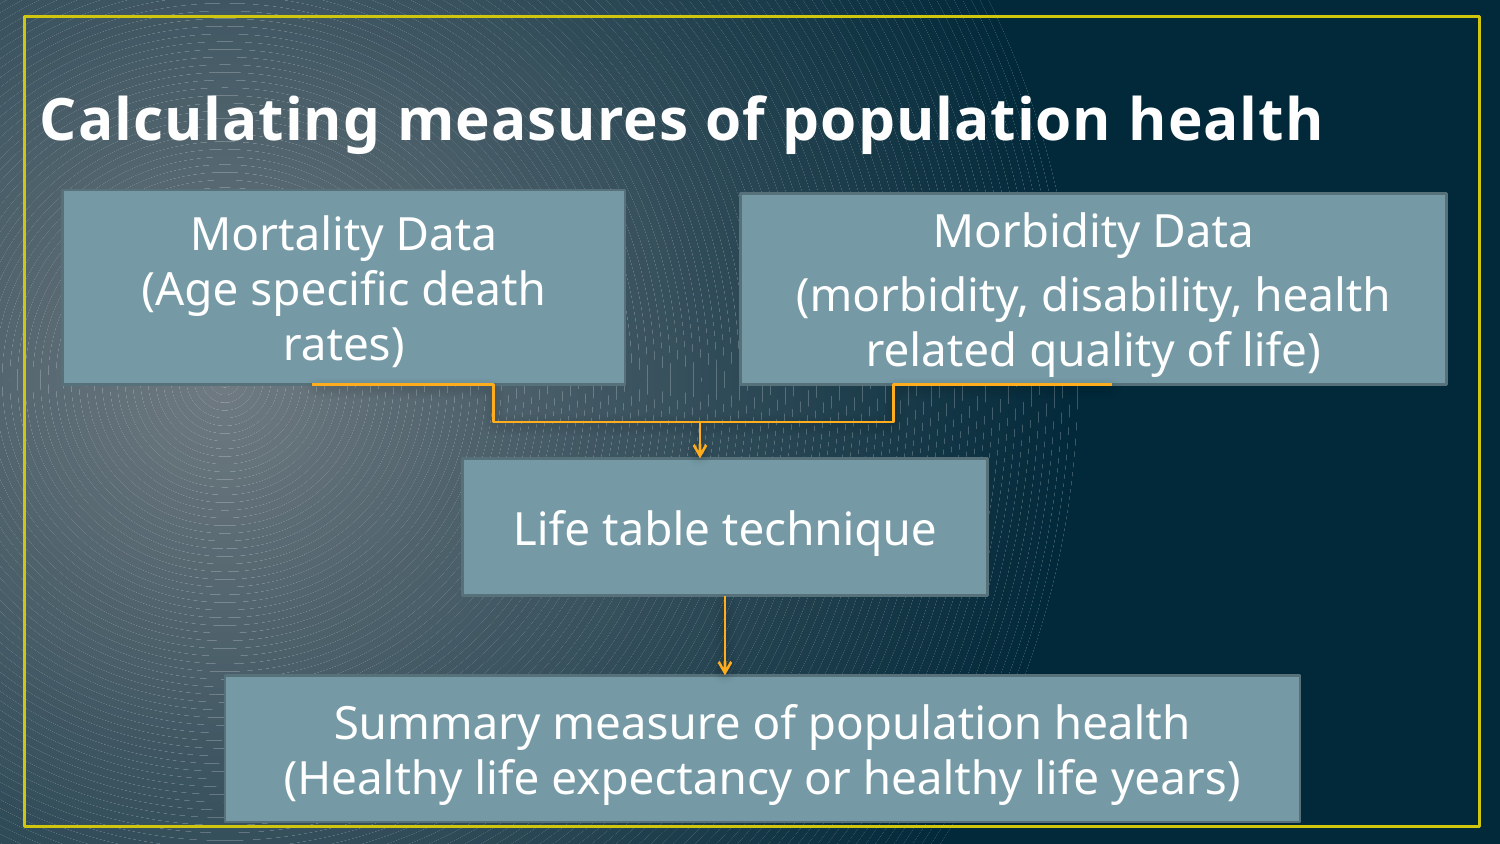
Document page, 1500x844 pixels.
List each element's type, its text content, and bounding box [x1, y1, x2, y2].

text_box Summary measure of population health (Healthy life expectancy or healthy life years) [224, 674, 1301, 823]
list Morbidity Data (morbidity, disability, health related quality of life) [739, 192, 1448, 386]
title Calculating measures of population health [24, 33, 1475, 160]
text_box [312, 384, 670, 423]
text_box Mortality Data (Age specific death rates) [61, 189, 626, 386]
picture [1046, 428, 1053, 436]
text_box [674, 384, 1113, 423]
text_box Life table technique [461, 457, 989, 597]
